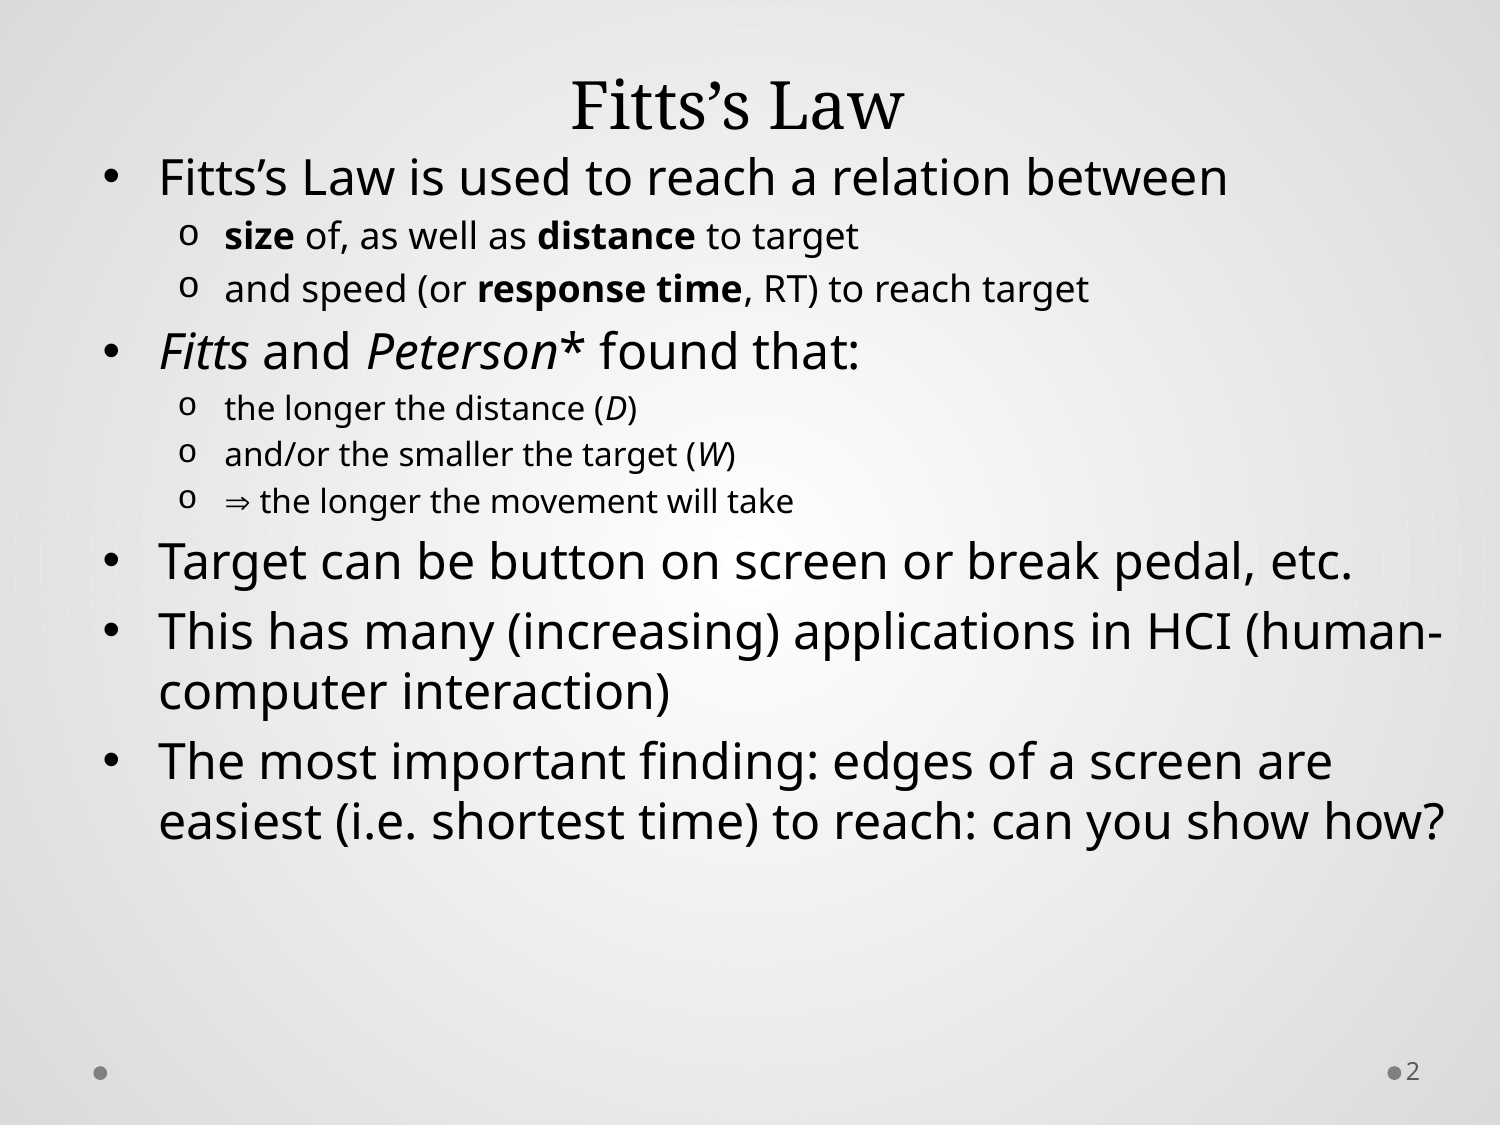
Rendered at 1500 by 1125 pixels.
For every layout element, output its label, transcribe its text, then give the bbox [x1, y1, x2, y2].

slide_number 2 [1401, 1042, 1494, 1103]
title Fitts’s Law [62, 50, 1413, 150]
list Fitts’s Law is used to reach a relation between size of, as well as distance to target and speed (or response time, RT) to reach target Fitts and Peterson* found that: the longer the distance (D) and/or the smaller the target (W)  the longer the movement will take Target can be button on screen or break pedal, etc. This has many (increasing) applications in HCI (human-computer interaction) The most important finding: edges of a screen are easiest (i.e. shortest time) to reach: can you show how? [87, 137, 1475, 1100]
